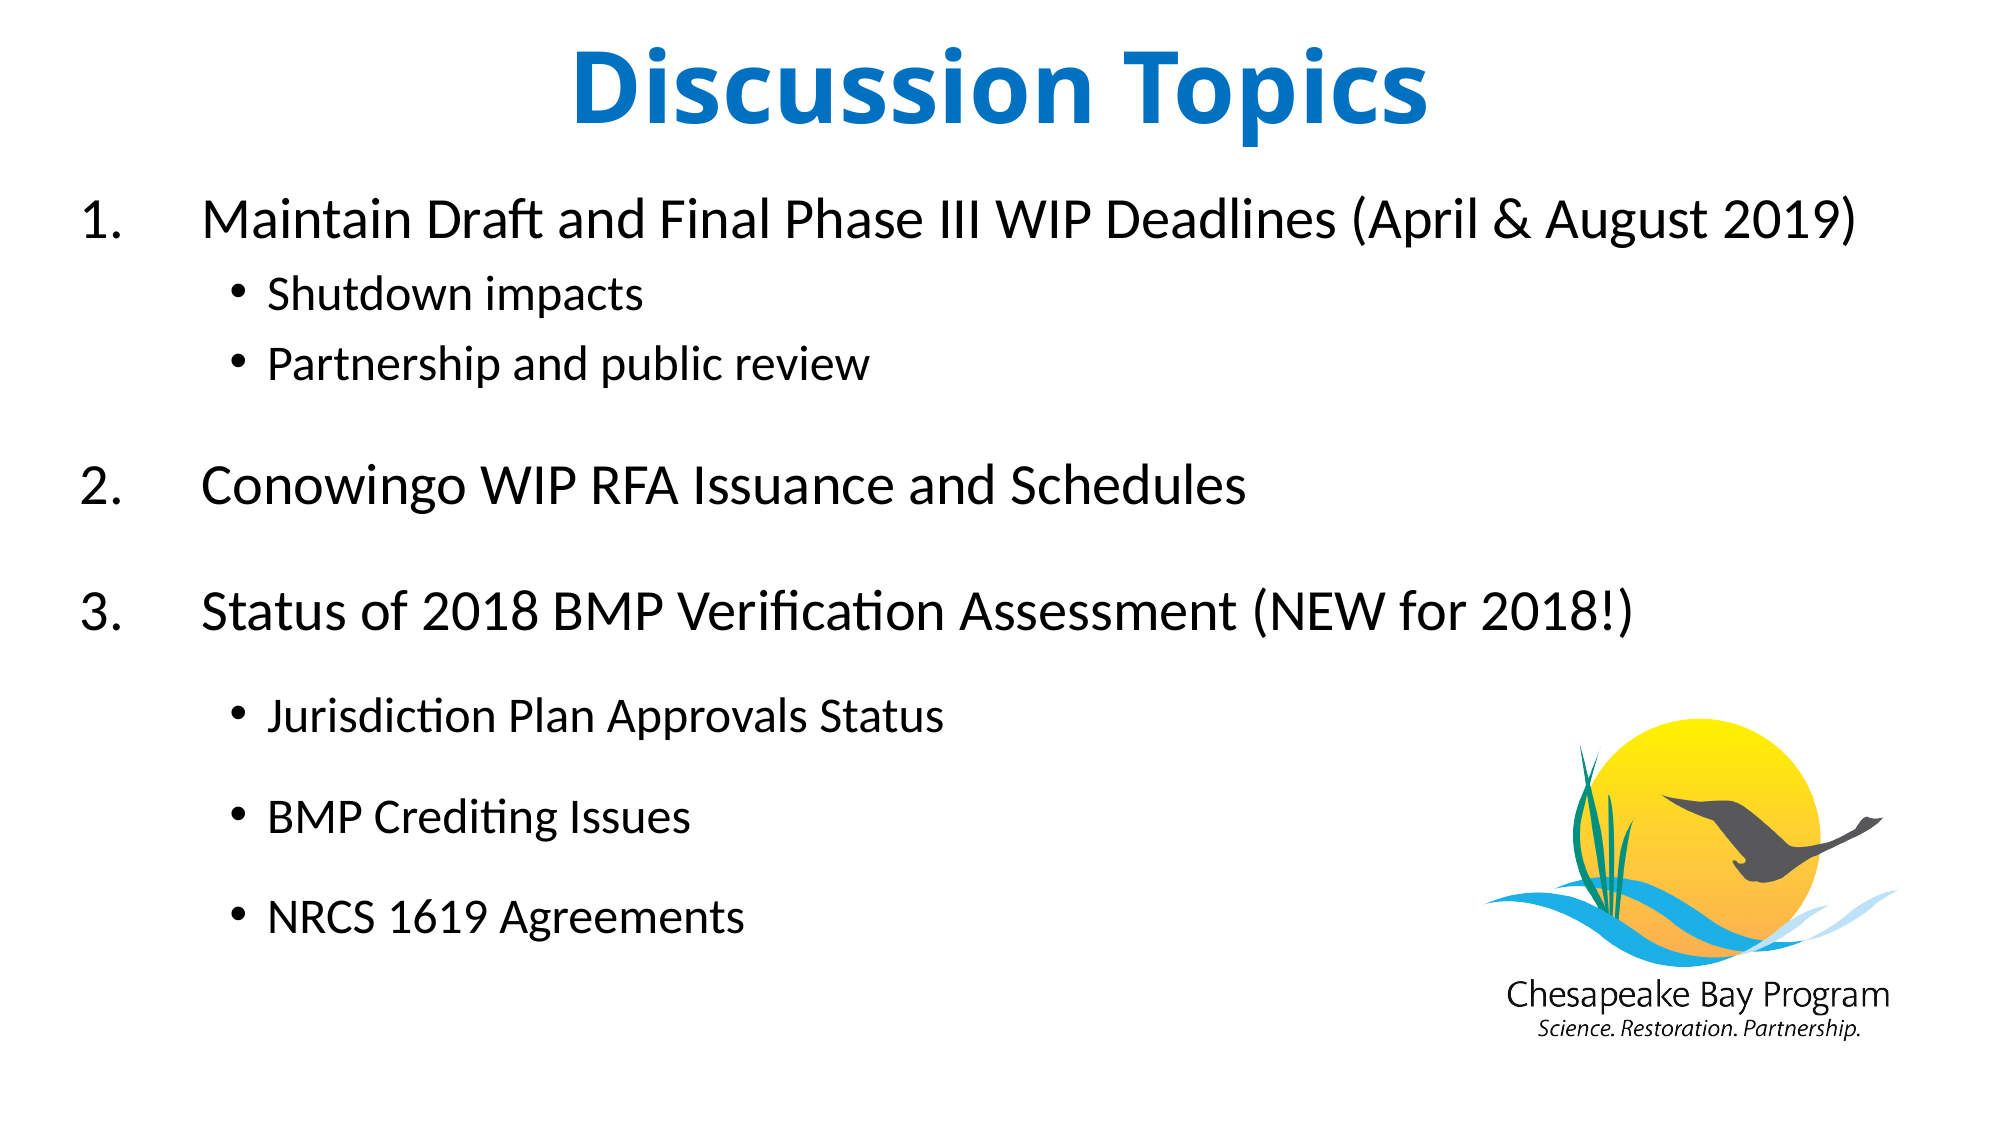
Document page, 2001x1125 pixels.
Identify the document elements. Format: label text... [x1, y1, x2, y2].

title Discussion Topics [137, 11, 1863, 171]
picture [1483, 716, 1898, 1041]
list Maintain Draft and Final Phase III WIP Deadlines (April & August 2019) Shutdown impacts Partnership and public review Conowingo WIP RFA Issuance and Schedules Status of 2018 BMP Verification Assessment (NEW for 2018!) Jurisdiction Plan Approvals Status BMP Crediting Issues NRCS 1619 Agreements [64, 172, 1882, 1013]
